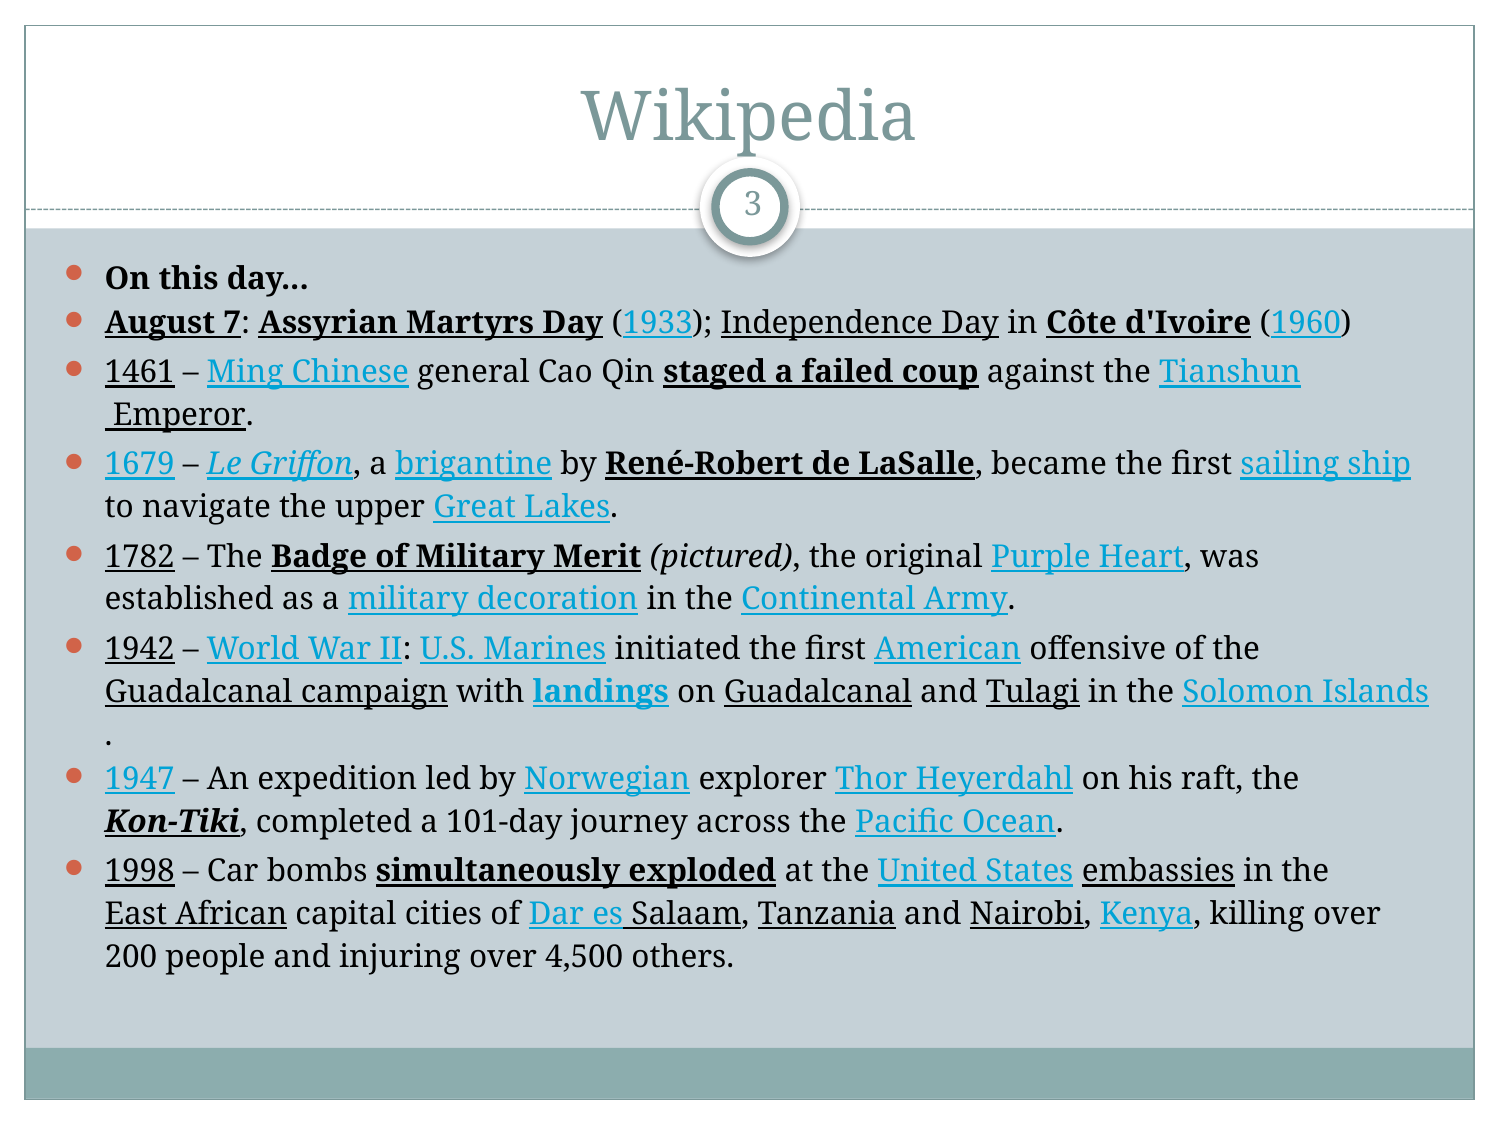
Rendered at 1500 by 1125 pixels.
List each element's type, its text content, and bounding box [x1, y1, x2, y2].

title Wikipedia [49, 37, 1450, 162]
list On this day... August 7: Assyrian Martyrs Day (1933); Independence Day in Côte d'Ivoire (1960) 1461 – Ming Chinese general Cao Qin staged a failed coup against the Tianshun Emperor. 1679 – Le Griffon, a brigantine by René-Robert de LaSalle, became the first sailing ship to navigate the upper Great Lakes. 1782 – The Badge of Military Merit (pictured), the original Purple Heart, was established as a military decoration in the Continental Army. 1942 – World War II: U.S. Marines initiated the first American offensive of the Guadalcanal campaign with landings on Guadalcanal and Tulagi in the Solomon Islands. 1947 – An expedition led by Norwegian explorer Thor Heyerdahl on his raft, the Kon-Tiki, completed a 101-day journey across the Pacific Ocean. 1998 – Car bombs simultaneously exploded at the United States embassies in the East African capital cities of Dar es Salaam, Tanzania and Nairobi, Kenya, killing over 200 people and injuring over 4,500 others. [49, 250, 1445, 1001]
slide_number 3 [715, 168, 791, 241]
